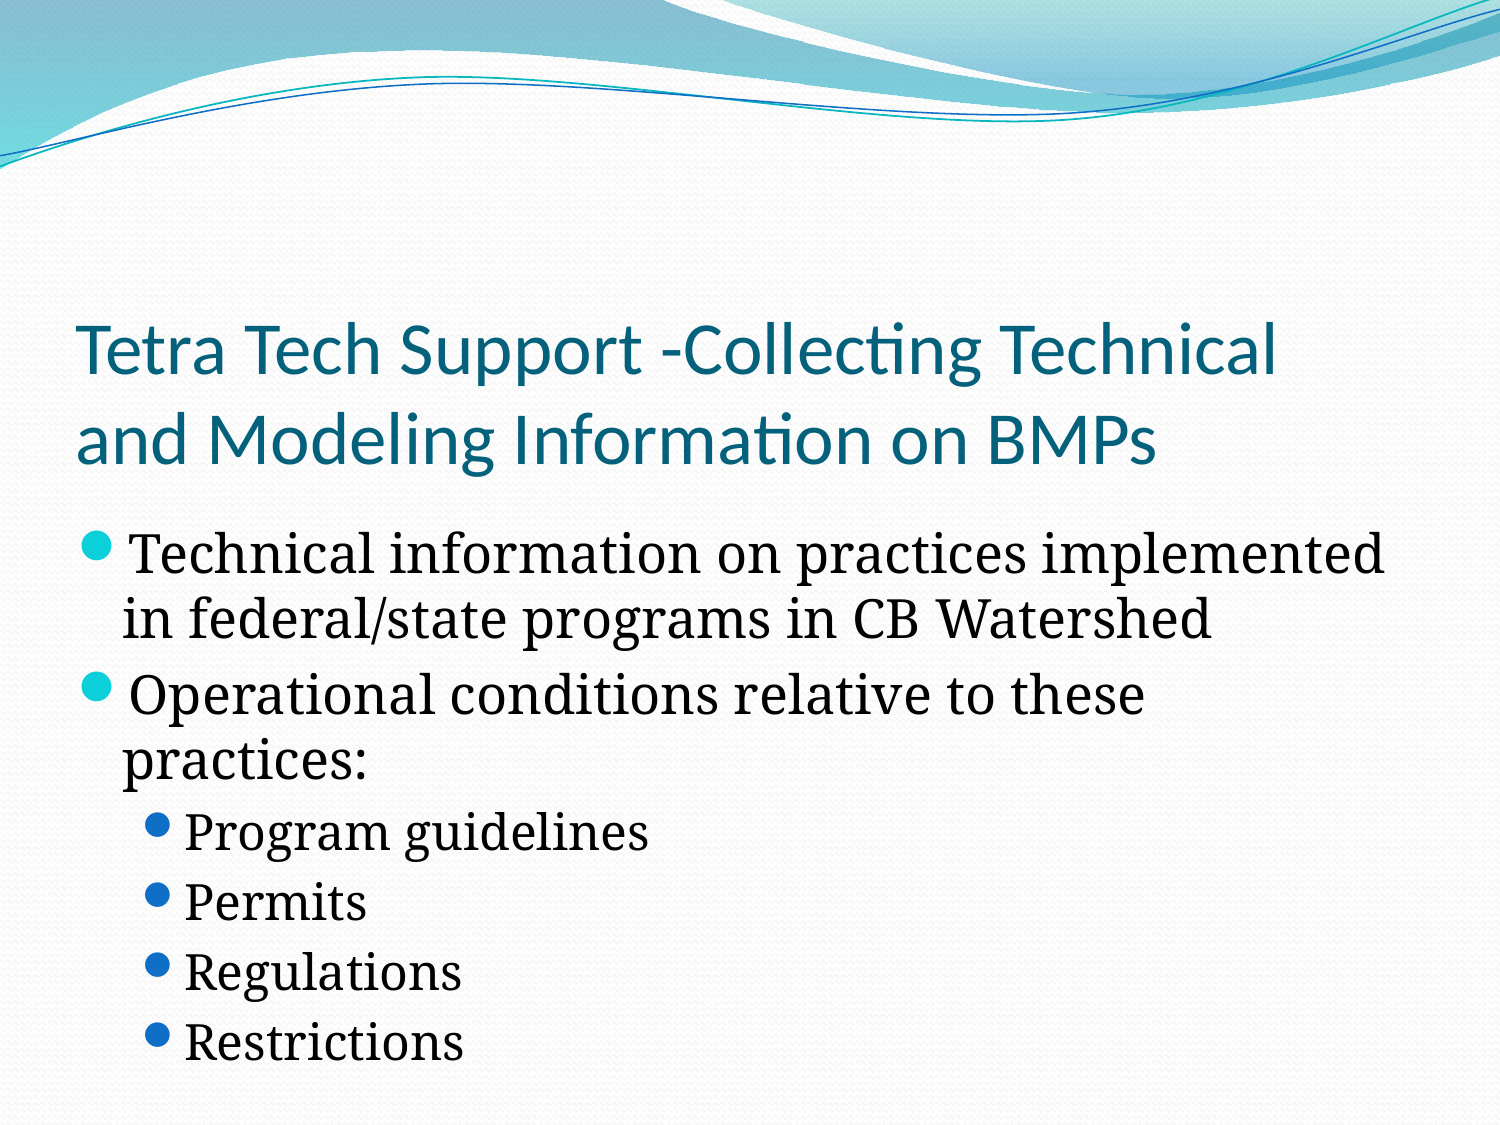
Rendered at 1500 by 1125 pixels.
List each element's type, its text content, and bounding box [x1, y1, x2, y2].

list Technical information on practices implemented in federal/state programs in CB Watershed Operational conditions relative to these practices: Program guidelines Permits Regulations Restrictions [62, 512, 1413, 1100]
title Tetra Tech Support -Collecting Technical and Modeling Information on BMPs [75, 287, 1369, 480]
